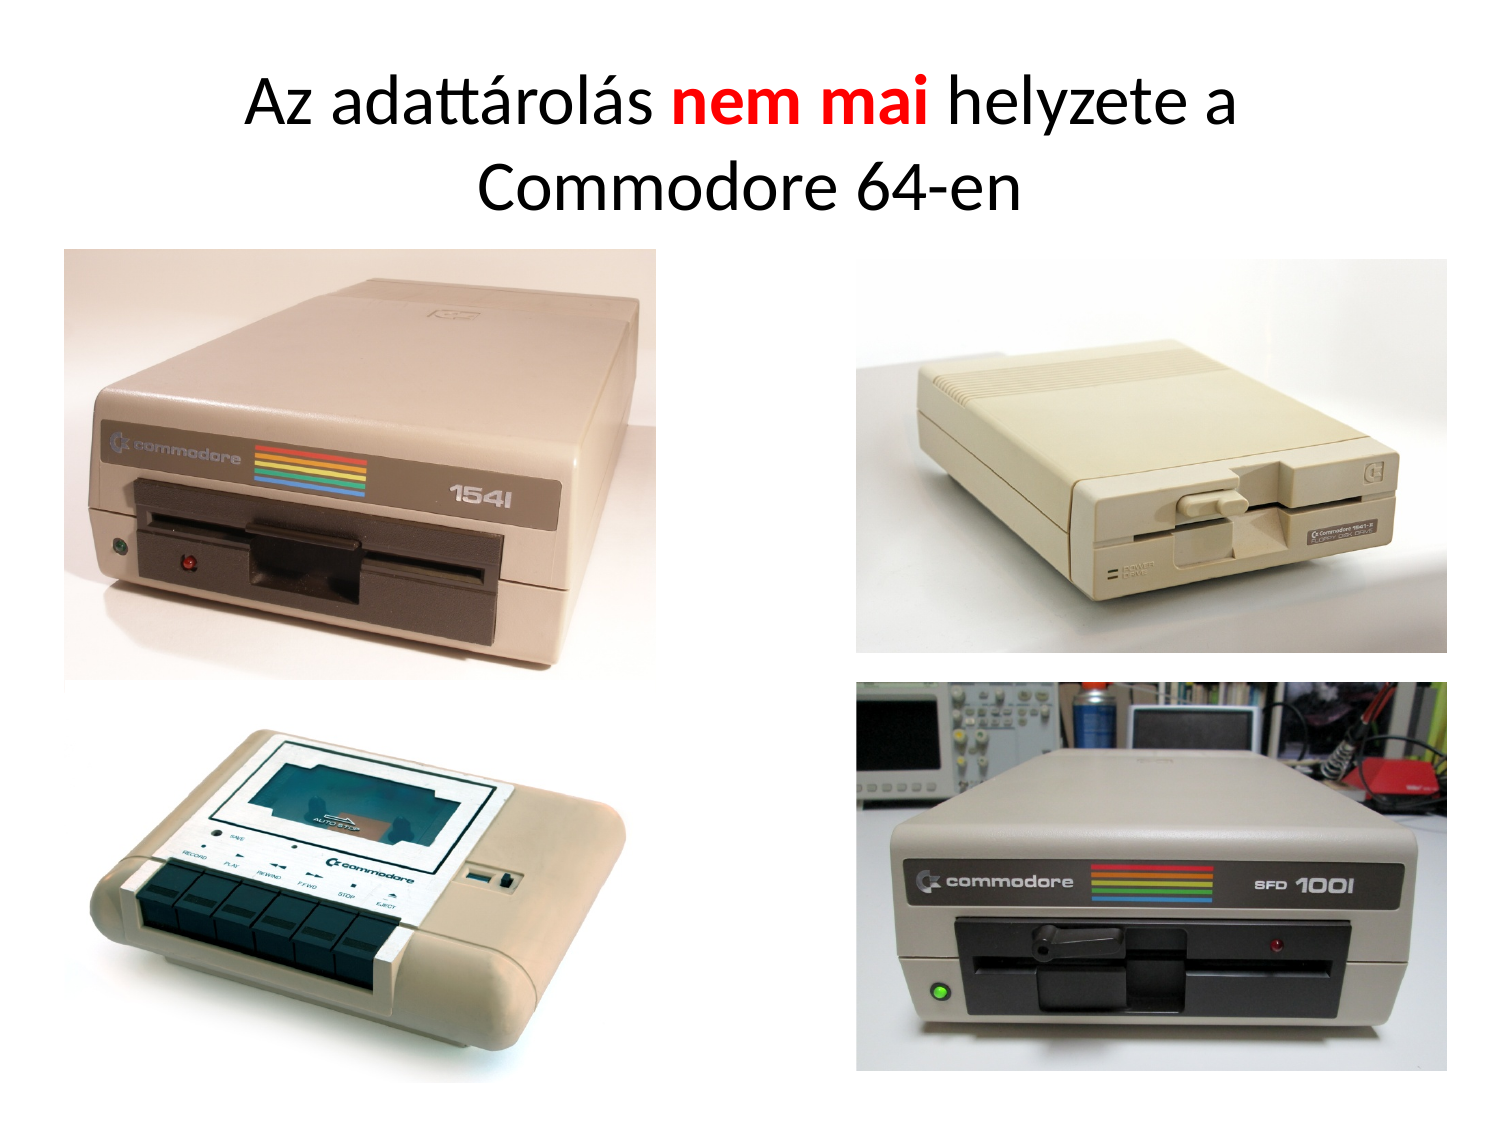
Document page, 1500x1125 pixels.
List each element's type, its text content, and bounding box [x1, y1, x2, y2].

picture [64, 249, 656, 1083]
picture [855, 259, 1447, 654]
title Az adattárolás nem mai helyzete a Commodore 64-en [1199, 45, 1425, 233]
text_box [25, 0, 1199, 459]
picture [855, 681, 1447, 1071]
